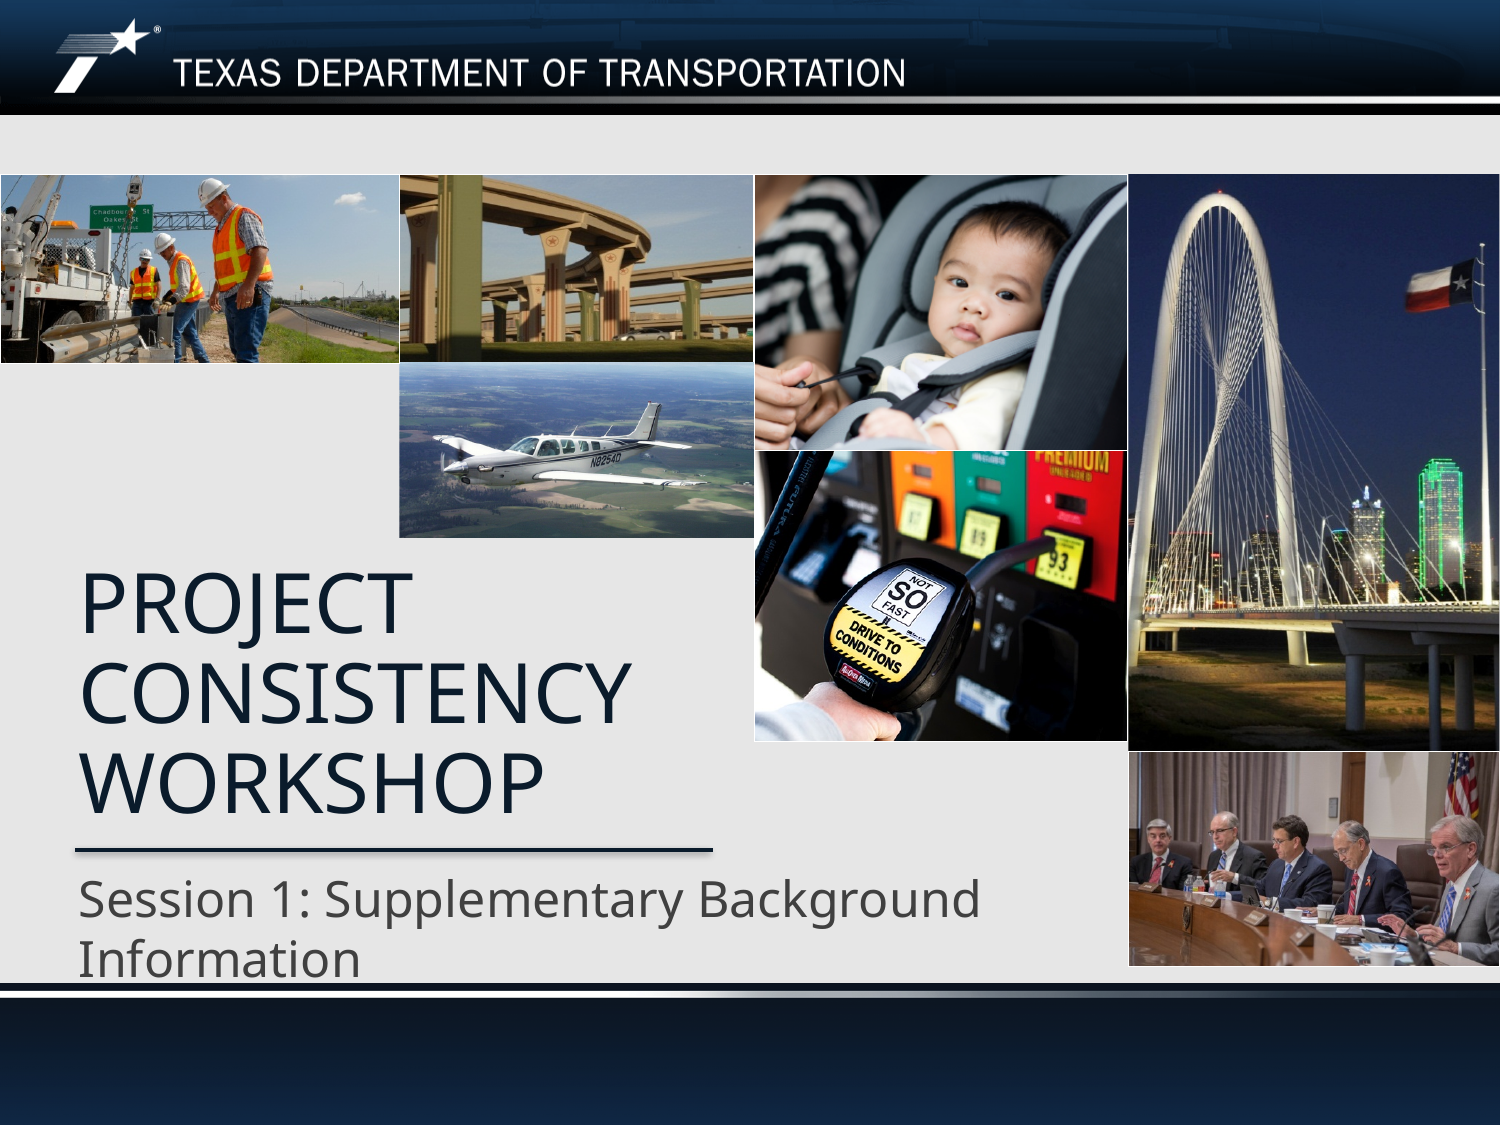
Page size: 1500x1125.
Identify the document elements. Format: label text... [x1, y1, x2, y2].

picture [0, 0, 1500, 115]
picture [0, 174, 1500, 967]
title Project Consistency workshop [78, 600, 713, 832]
picture [0, 983, 1500, 1125]
subtitle Session 1: Supplementary Background Information [78, 867, 1113, 1013]
